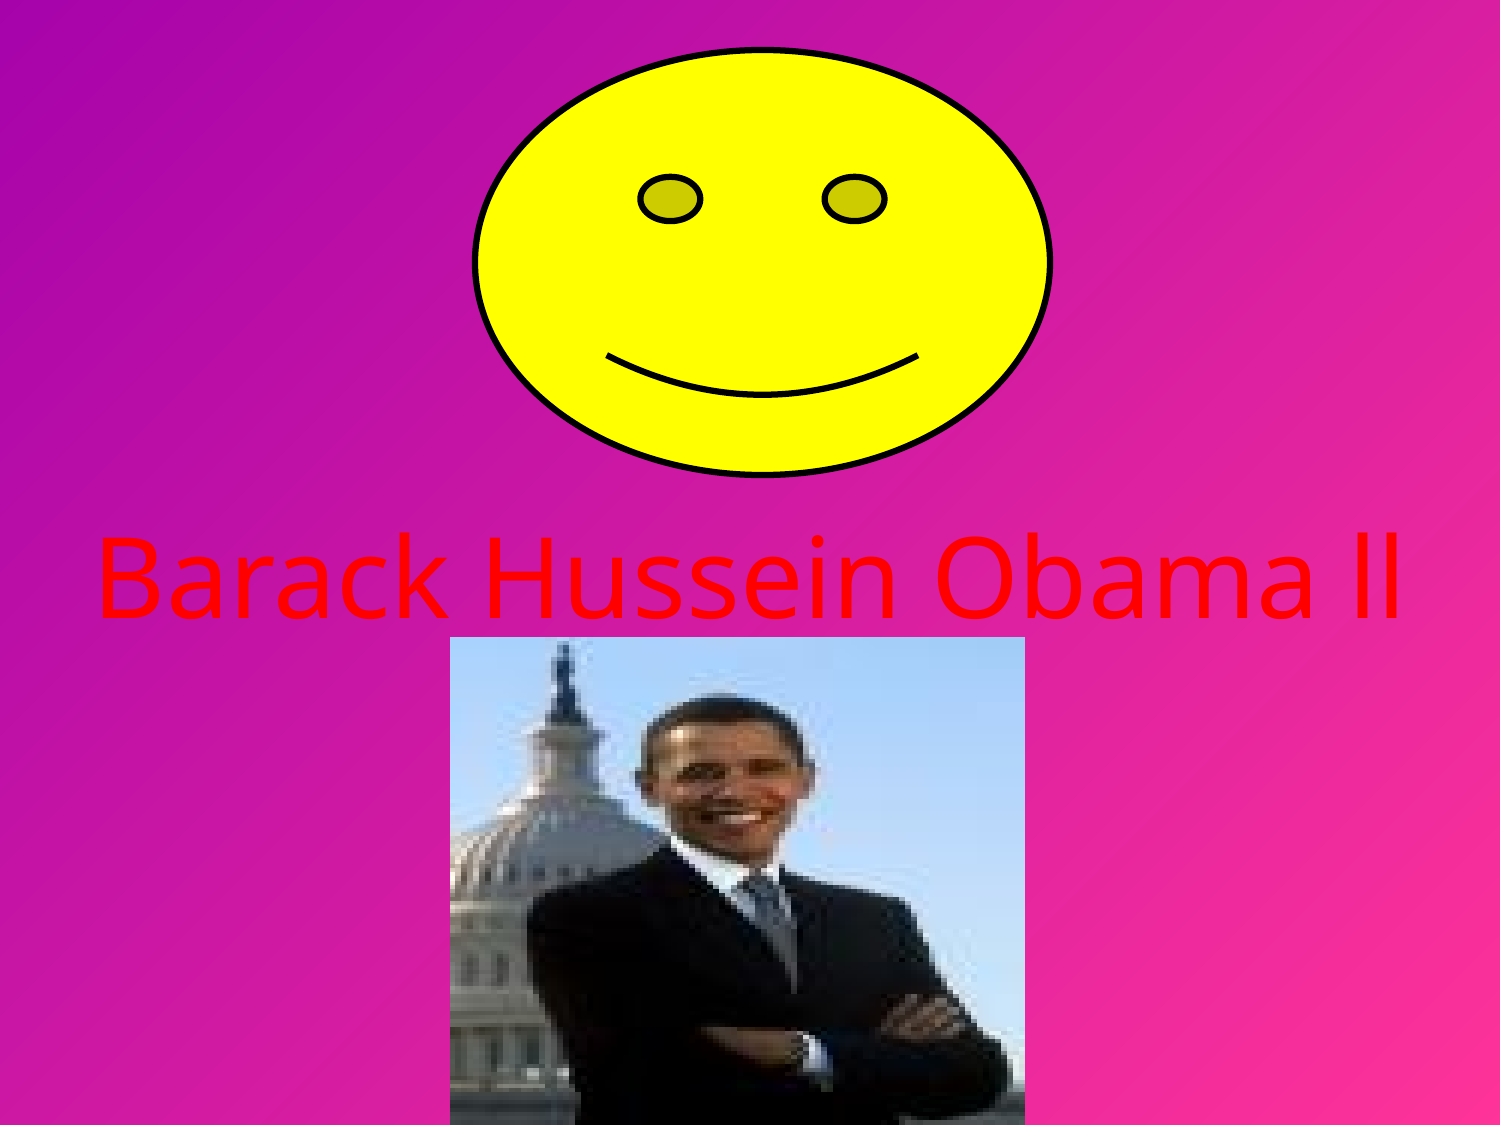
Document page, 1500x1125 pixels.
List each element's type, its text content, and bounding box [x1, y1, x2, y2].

text_box [472, 47, 1053, 478]
title Barack Hussein Obama ll [0, 474, 1500, 675]
picture [449, 637, 1026, 1125]
